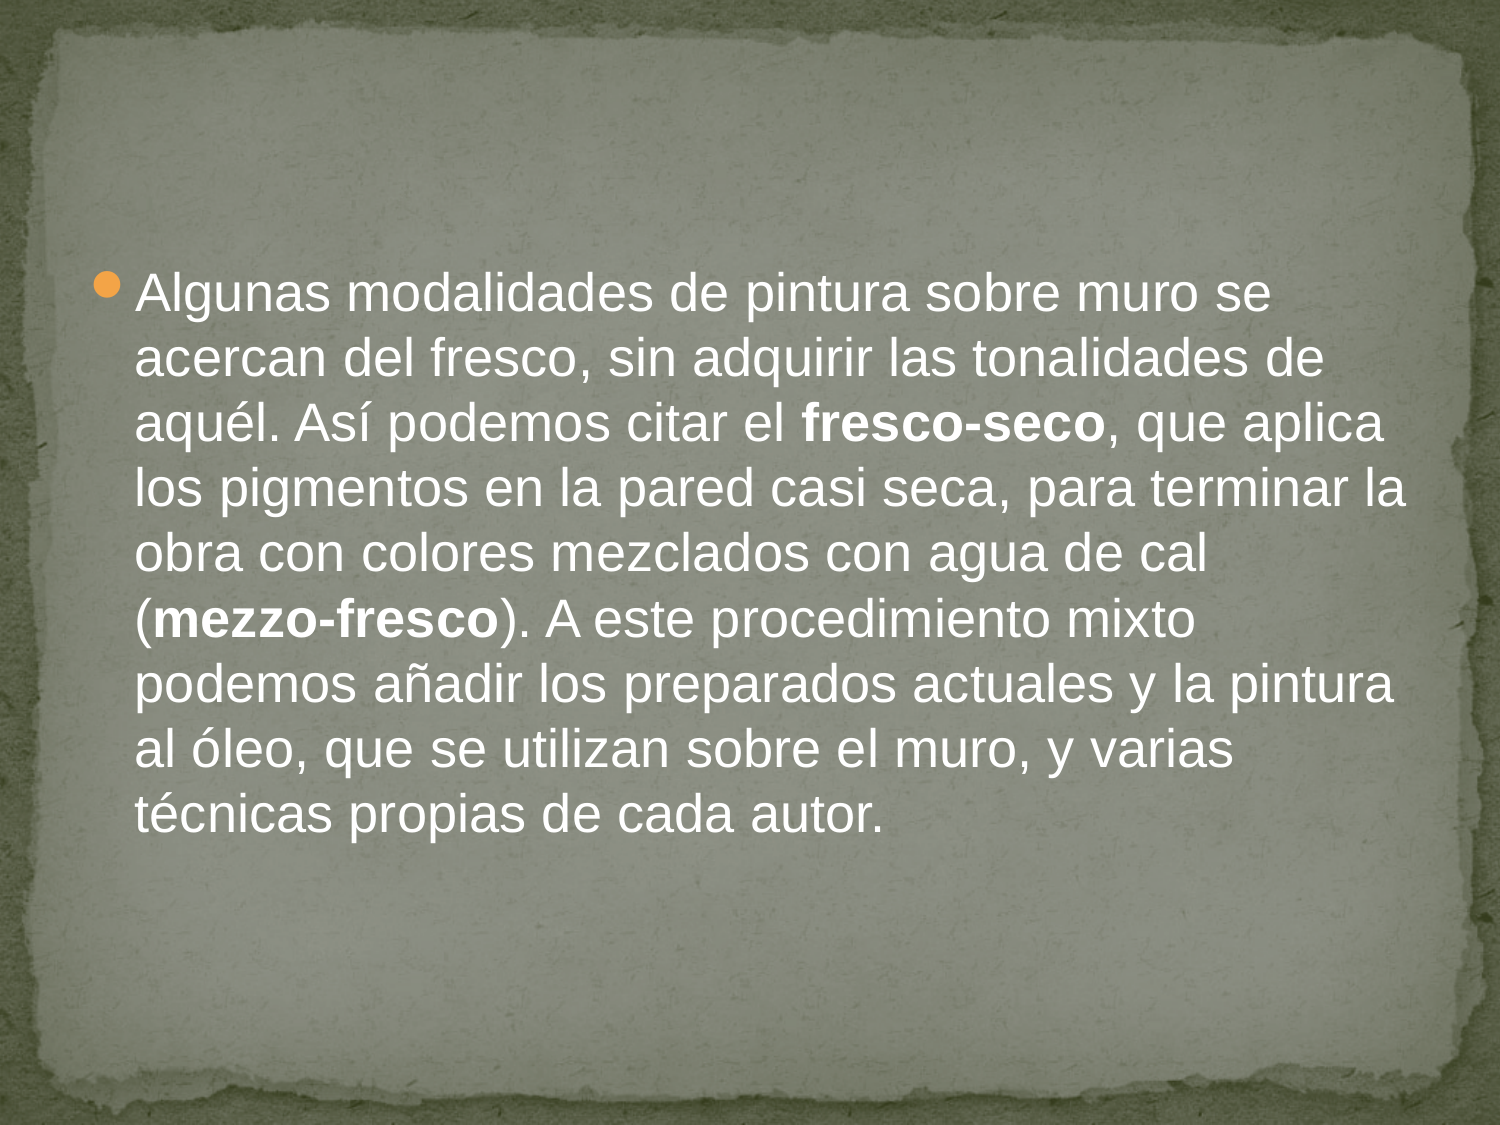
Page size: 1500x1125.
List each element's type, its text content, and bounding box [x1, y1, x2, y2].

list Algunas modalidades de pintura sobre muro se acercan del fresco, sin adquirir las tonalidades de aquél. Así podemos citar el fresco-seco, que aplica los pigmentos en la pared casi seca, para terminar la obra con colores mezclados con agua de cal (mezzo-fresco). A este procedimiento mixto podemos añadir los preparados actuales y la pintura al óleo, que se utilizan sobre el muro, y varias técnicas propias de cada autor. [75, 249, 1425, 1000]
